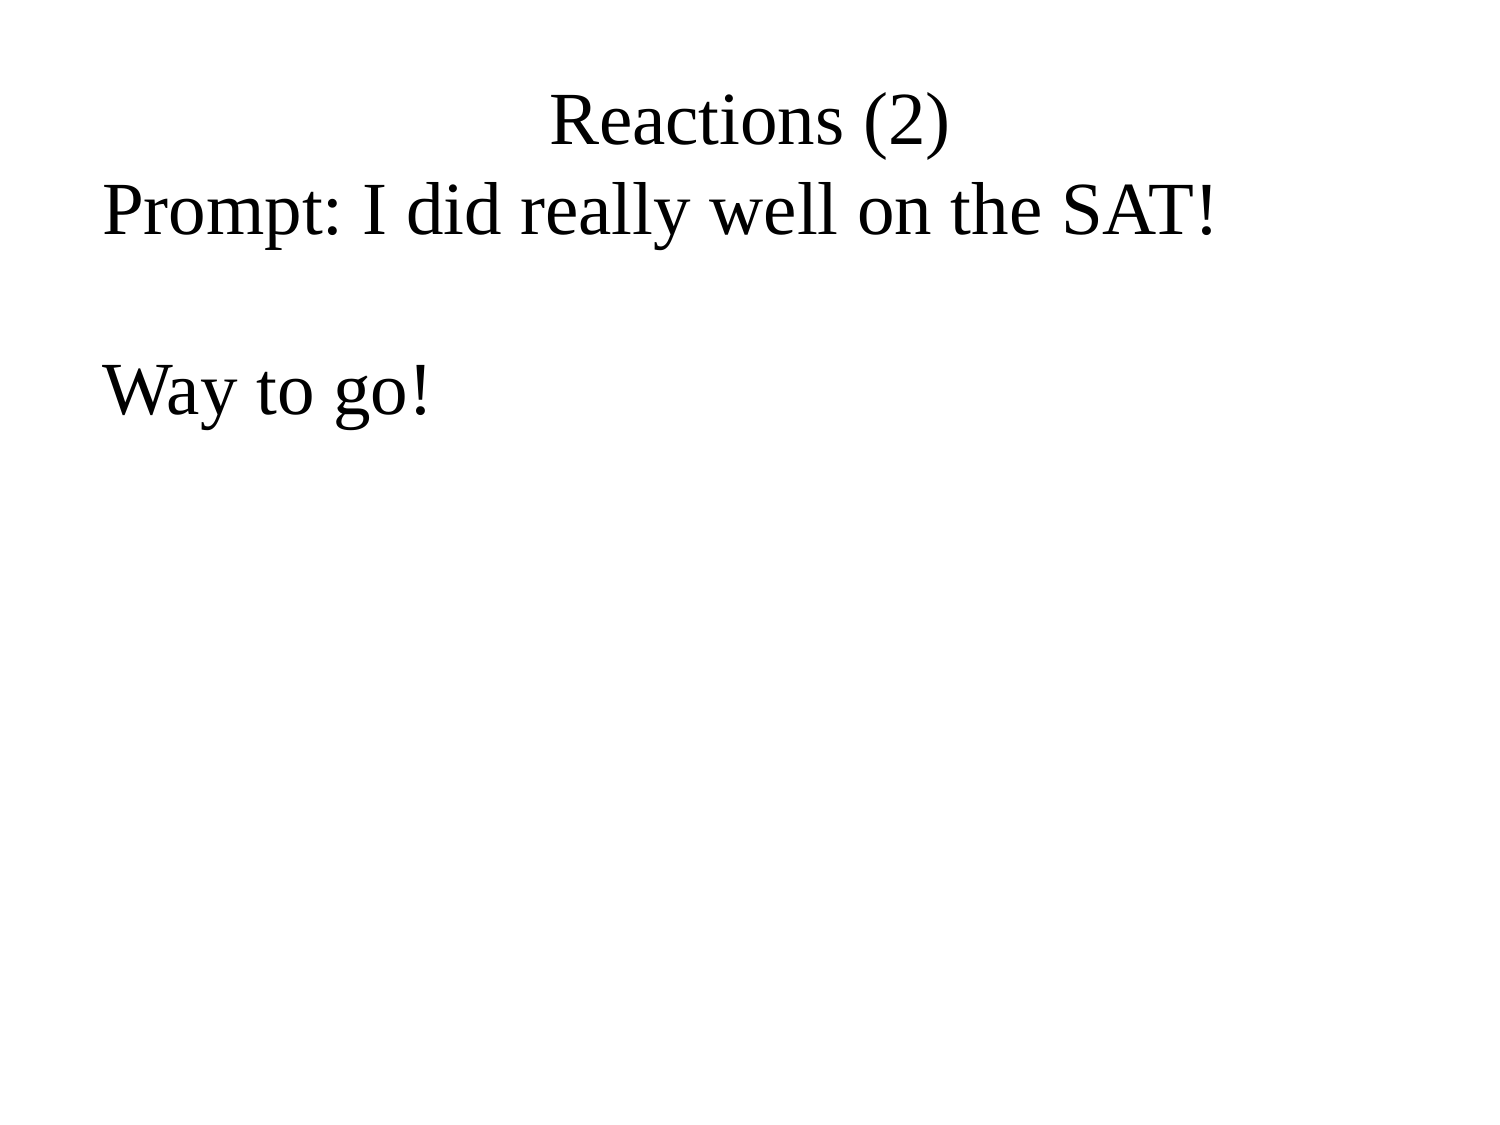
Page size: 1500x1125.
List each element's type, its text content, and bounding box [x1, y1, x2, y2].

text_box Reactions (2) Prompt: I did really well on the SAT! Way to go! [87, 62, 1413, 438]
